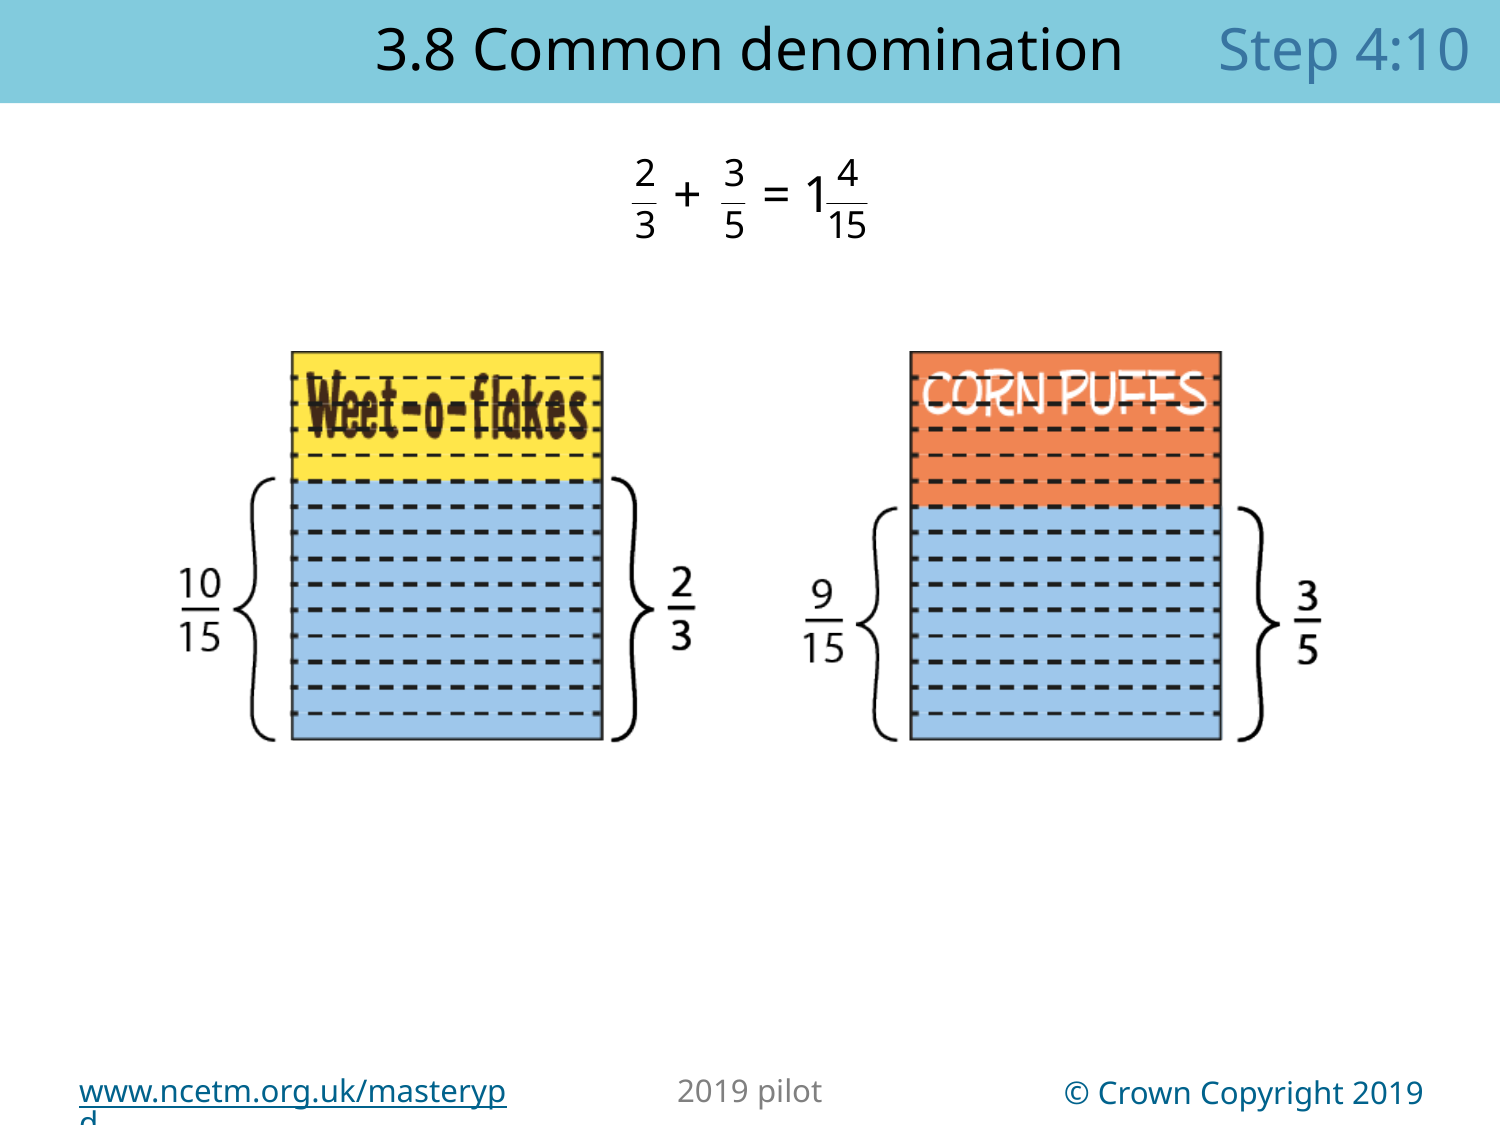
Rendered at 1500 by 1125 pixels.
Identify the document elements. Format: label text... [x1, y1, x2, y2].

picture [101, 351, 1399, 774]
list Step 4:10 [0, 0, 1500, 104]
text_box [628, 152, 872, 244]
